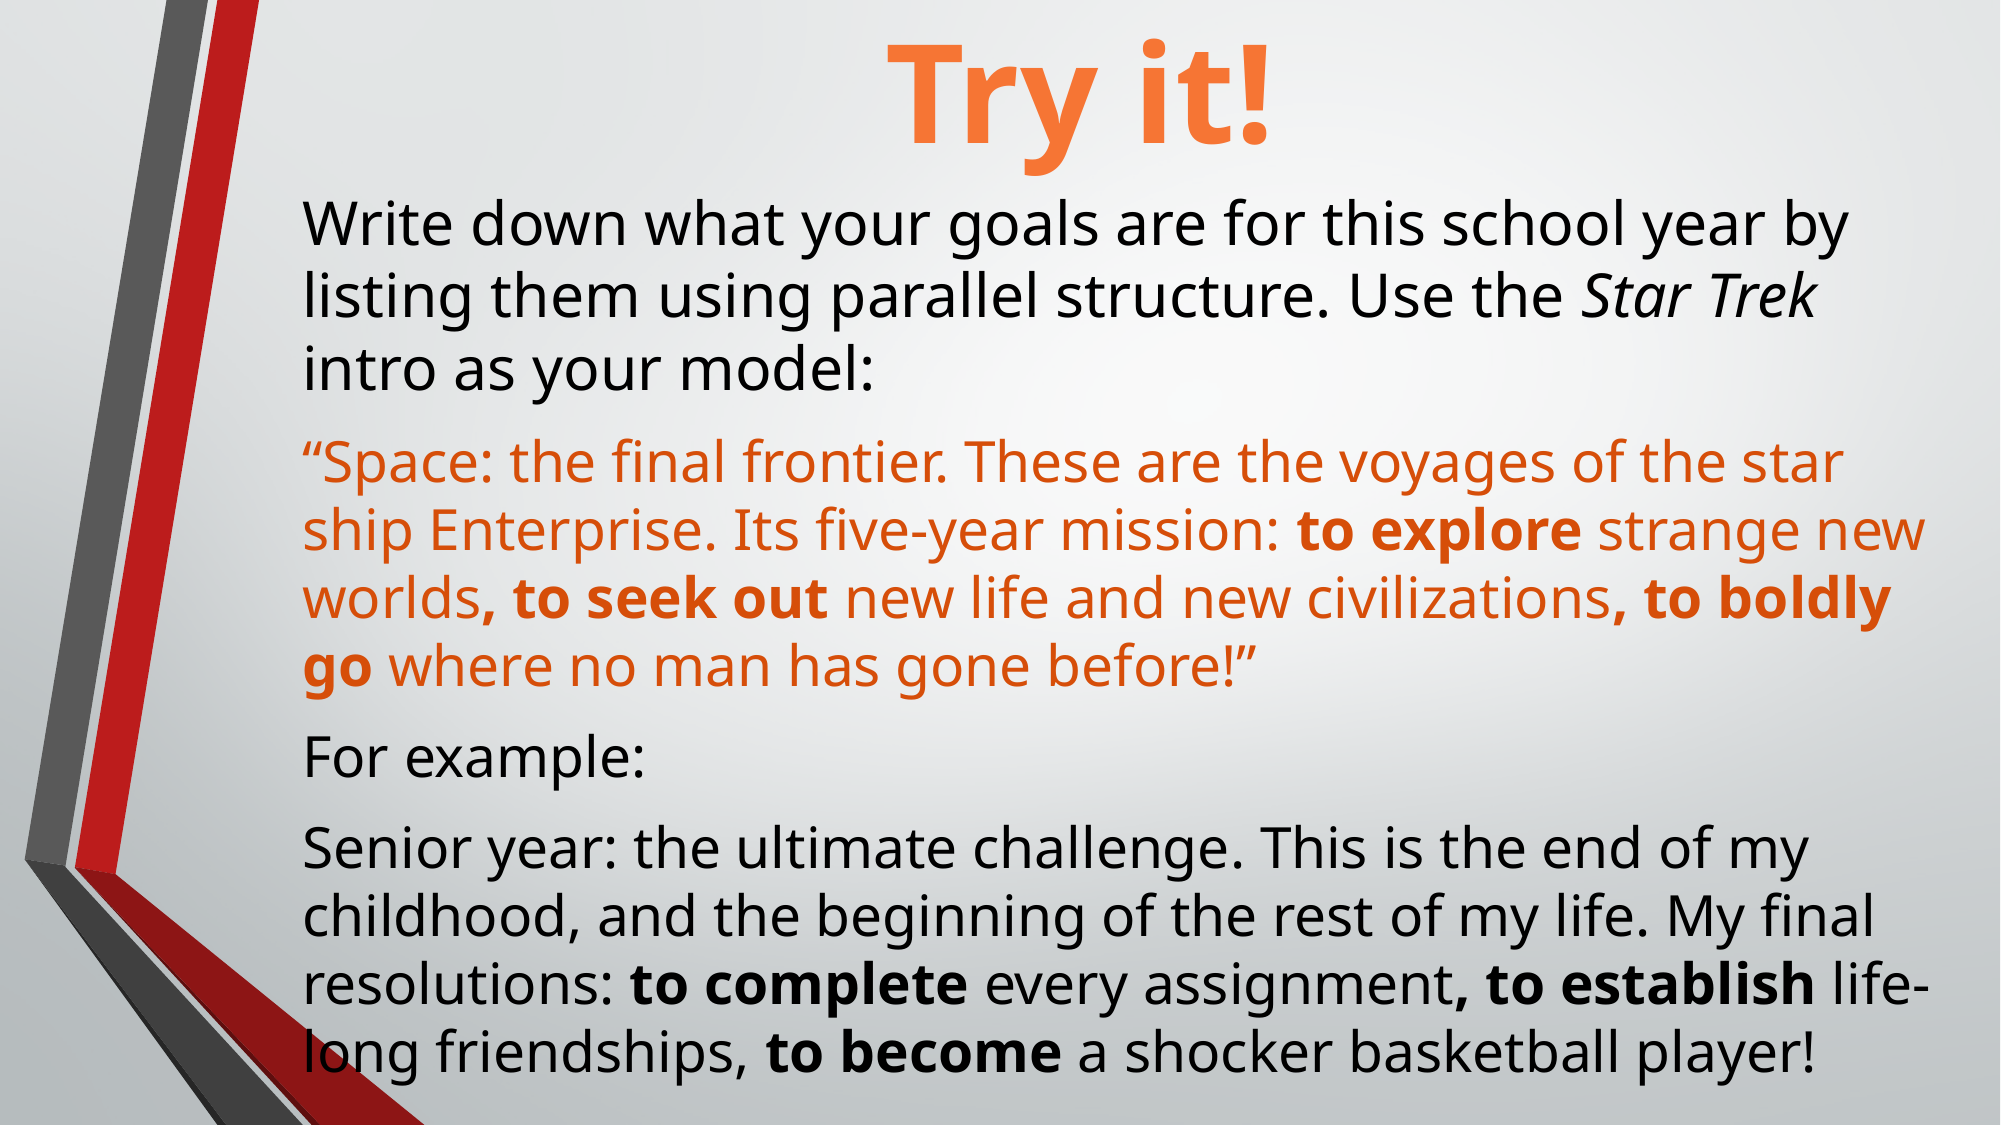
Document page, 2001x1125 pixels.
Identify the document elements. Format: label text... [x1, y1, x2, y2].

list Write down what your goals are for this school year by listing them using parallel structure. Use the Star Trek intro as your model: “Space: the final frontier. These are the voyages of the star ship Enterprise. Its five-year mission: to explore strange new worlds, to seek out new life and new civilizations, to boldly go where no man has gone before!” For example: Senior year: the ultimate challenge. This is the end of my childhood, and the beginning of the rest of my life. My final resolutions: to complete every assignment, to establish life-long friendships, to become a shocker basketball player! [287, 176, 1974, 1103]
title Try it! [258, 0, 1902, 177]
